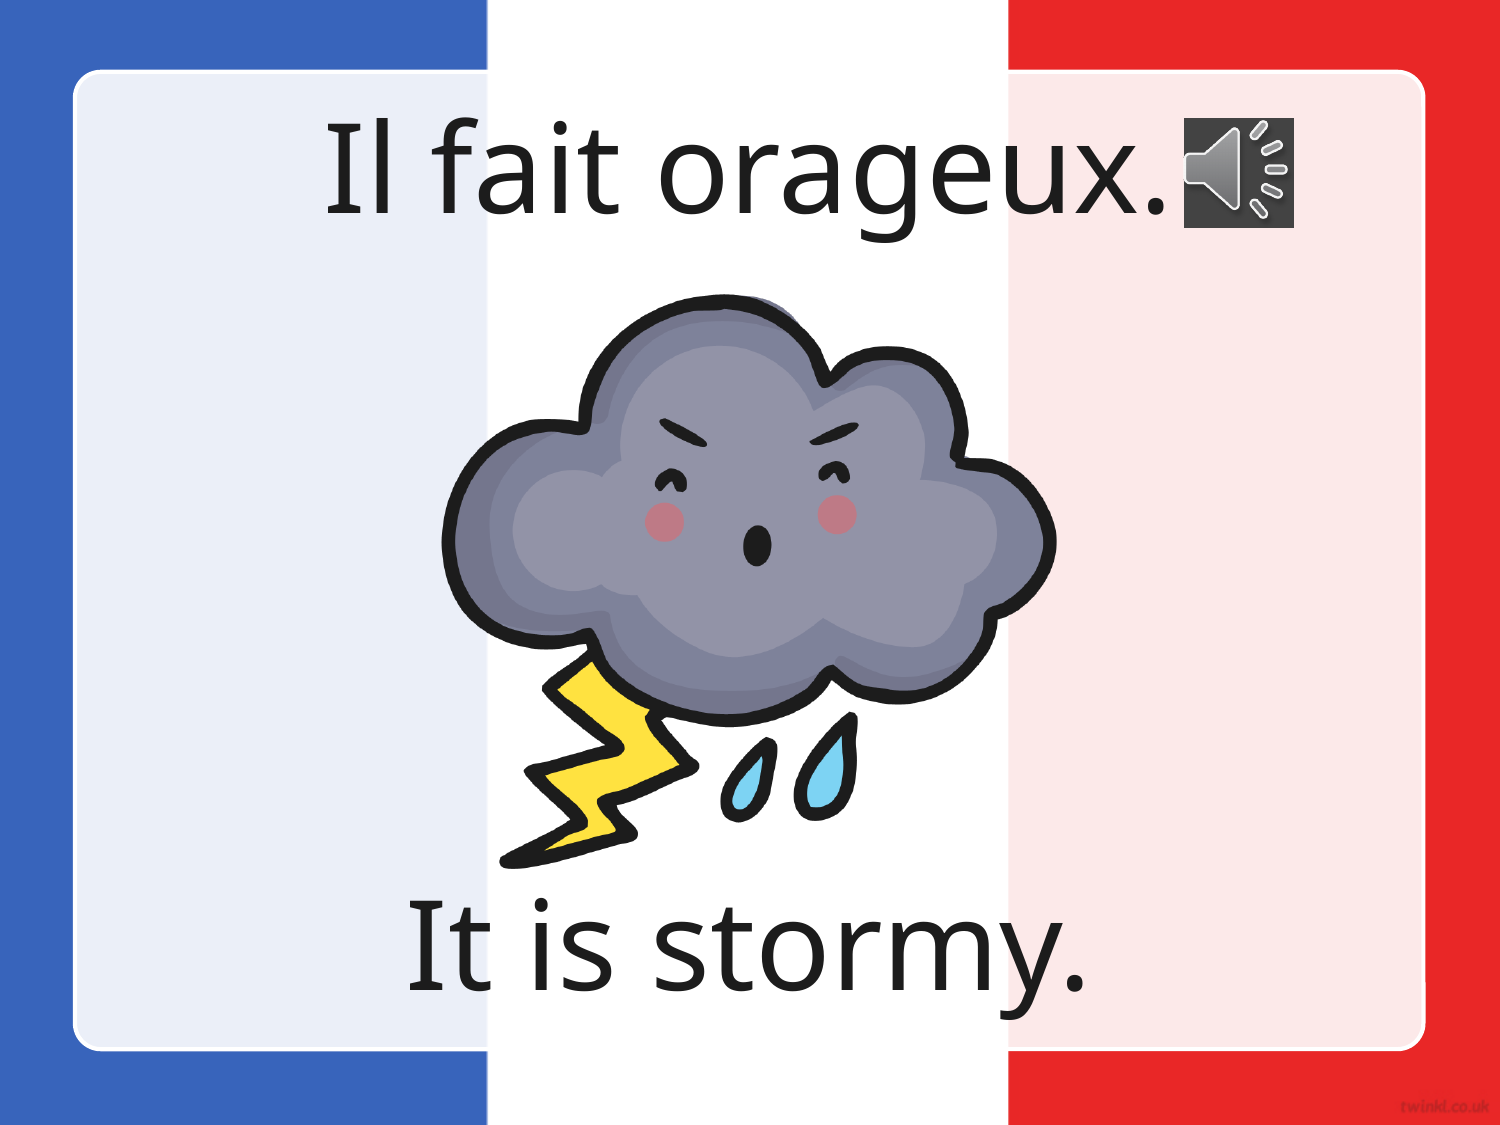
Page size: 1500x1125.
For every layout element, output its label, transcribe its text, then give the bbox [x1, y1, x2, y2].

picture [0, 0, 1500, 1125]
text_box It is stormy. [74, 868, 1424, 1032]
title Il fait orageux. [75, 91, 1424, 255]
